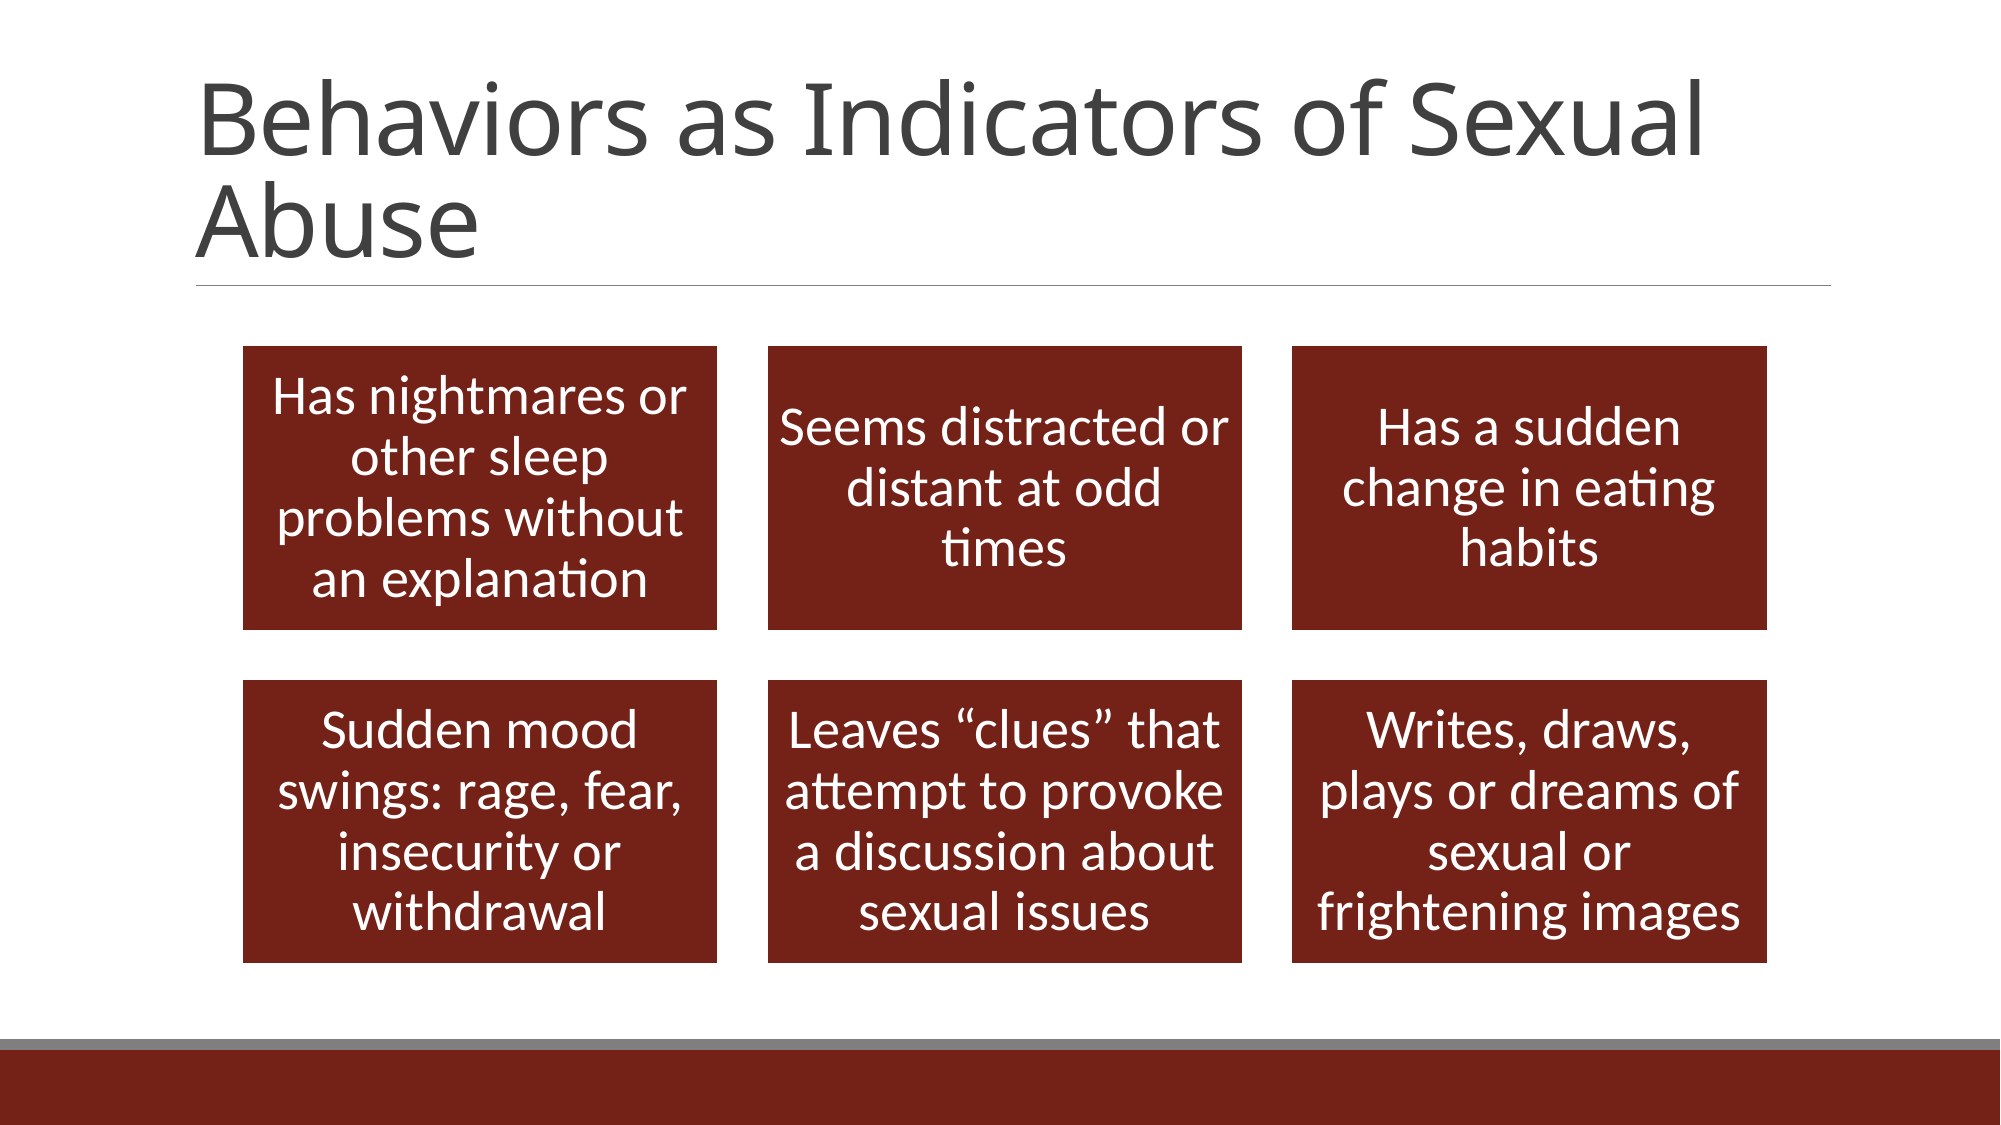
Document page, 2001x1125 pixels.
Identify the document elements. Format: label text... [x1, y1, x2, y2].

title Behaviors as Indicators of Sexual Abuse [180, 47, 1830, 285]
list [179, 343, 1831, 966]
